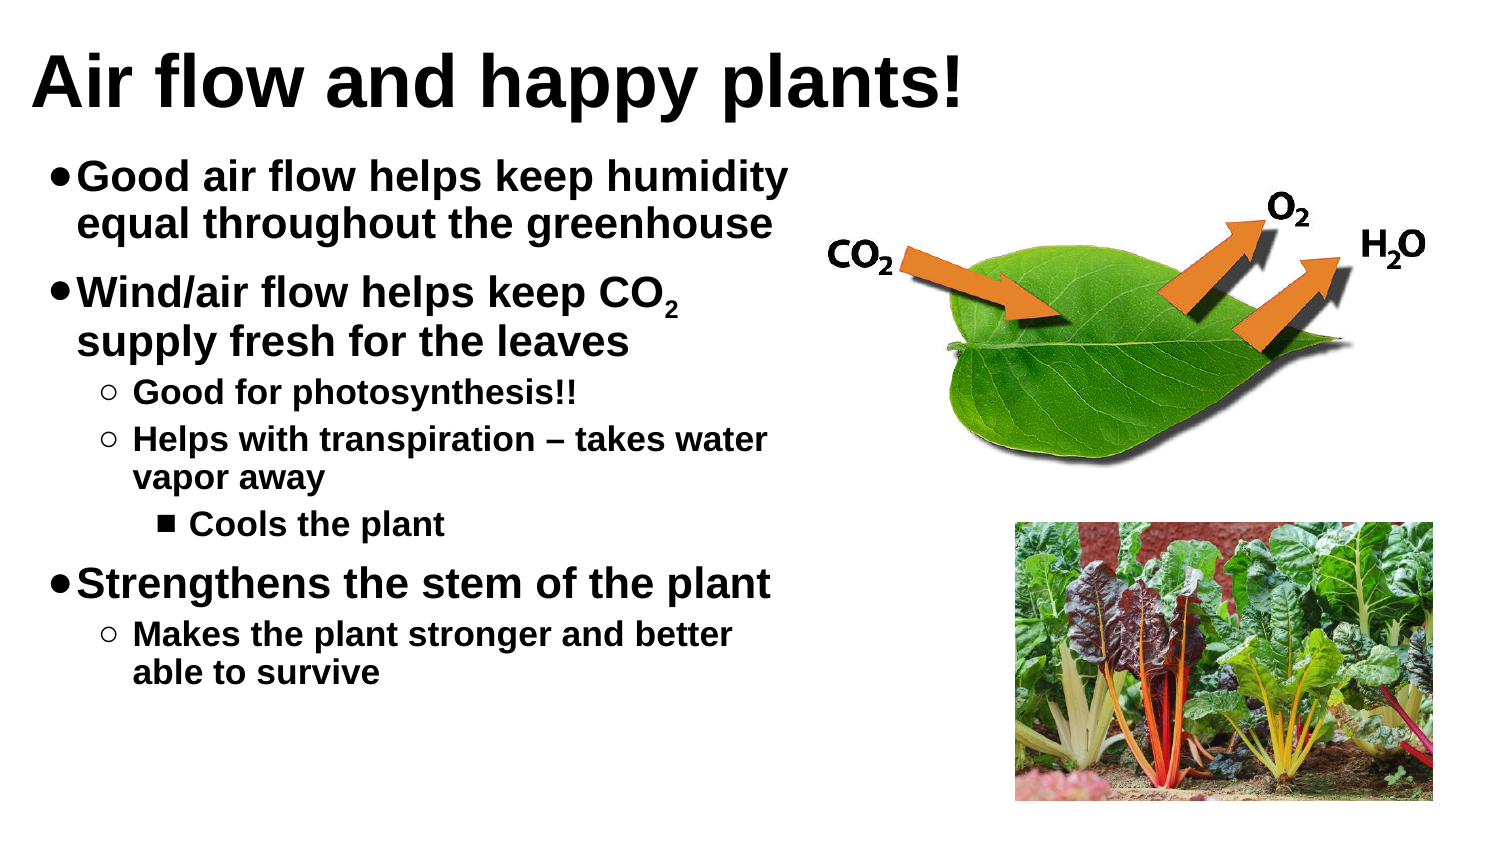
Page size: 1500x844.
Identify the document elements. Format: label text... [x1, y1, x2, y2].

list Good air flow helps keep humidity equal throughout the greenhouse Wind/air flow helps keep CO2 supply fresh for the leaves Good for photosynthesis!! Helps with transpiration – takes water vapor away Cools the plant Strengthens the stem of the plant Makes the plant stronger and better able to survive [35, 148, 813, 793]
picture [811, 149, 1465, 508]
picture [1015, 522, 1433, 802]
title Air flow and happy plants! [18, 2, 1313, 166]
